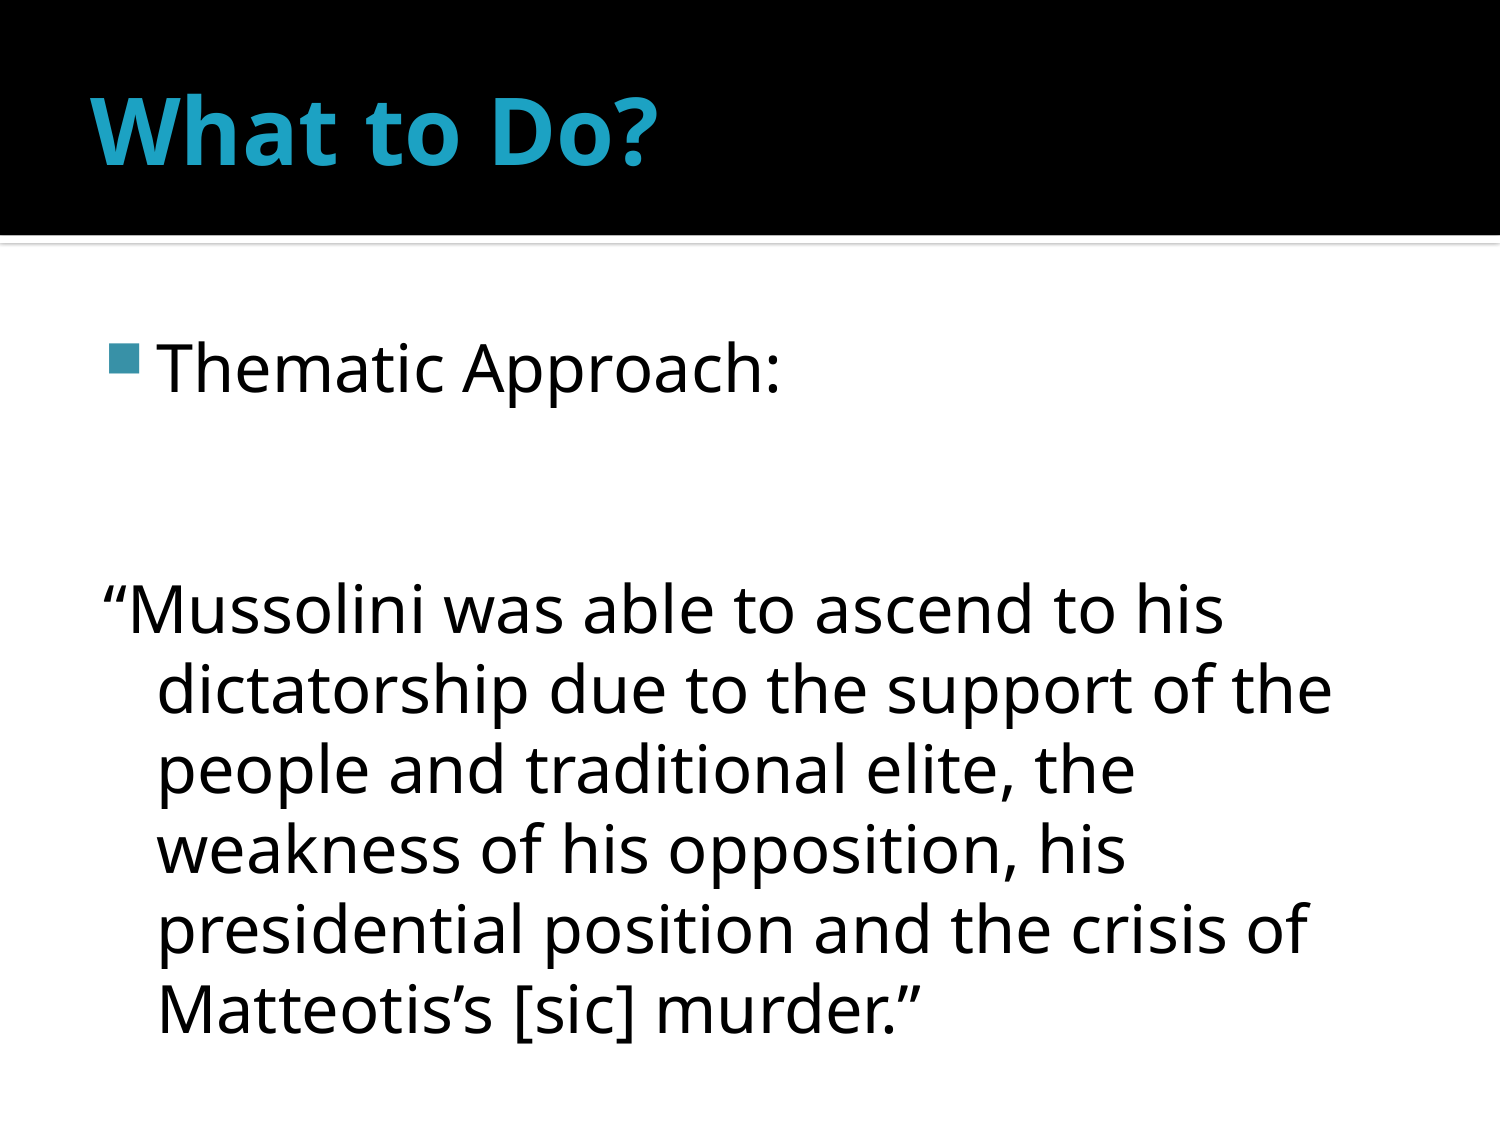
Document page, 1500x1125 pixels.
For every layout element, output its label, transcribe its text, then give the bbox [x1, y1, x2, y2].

title What to Do? [75, 25, 1425, 231]
list Thematic Approach: “Mussolini was able to ascend to his dictatorship due to the support of the people and traditional elite, the weakness of his opposition, his presidential position and the crisis of Matteotis’s [sic] murder.” [75, 231, 1425, 1125]
